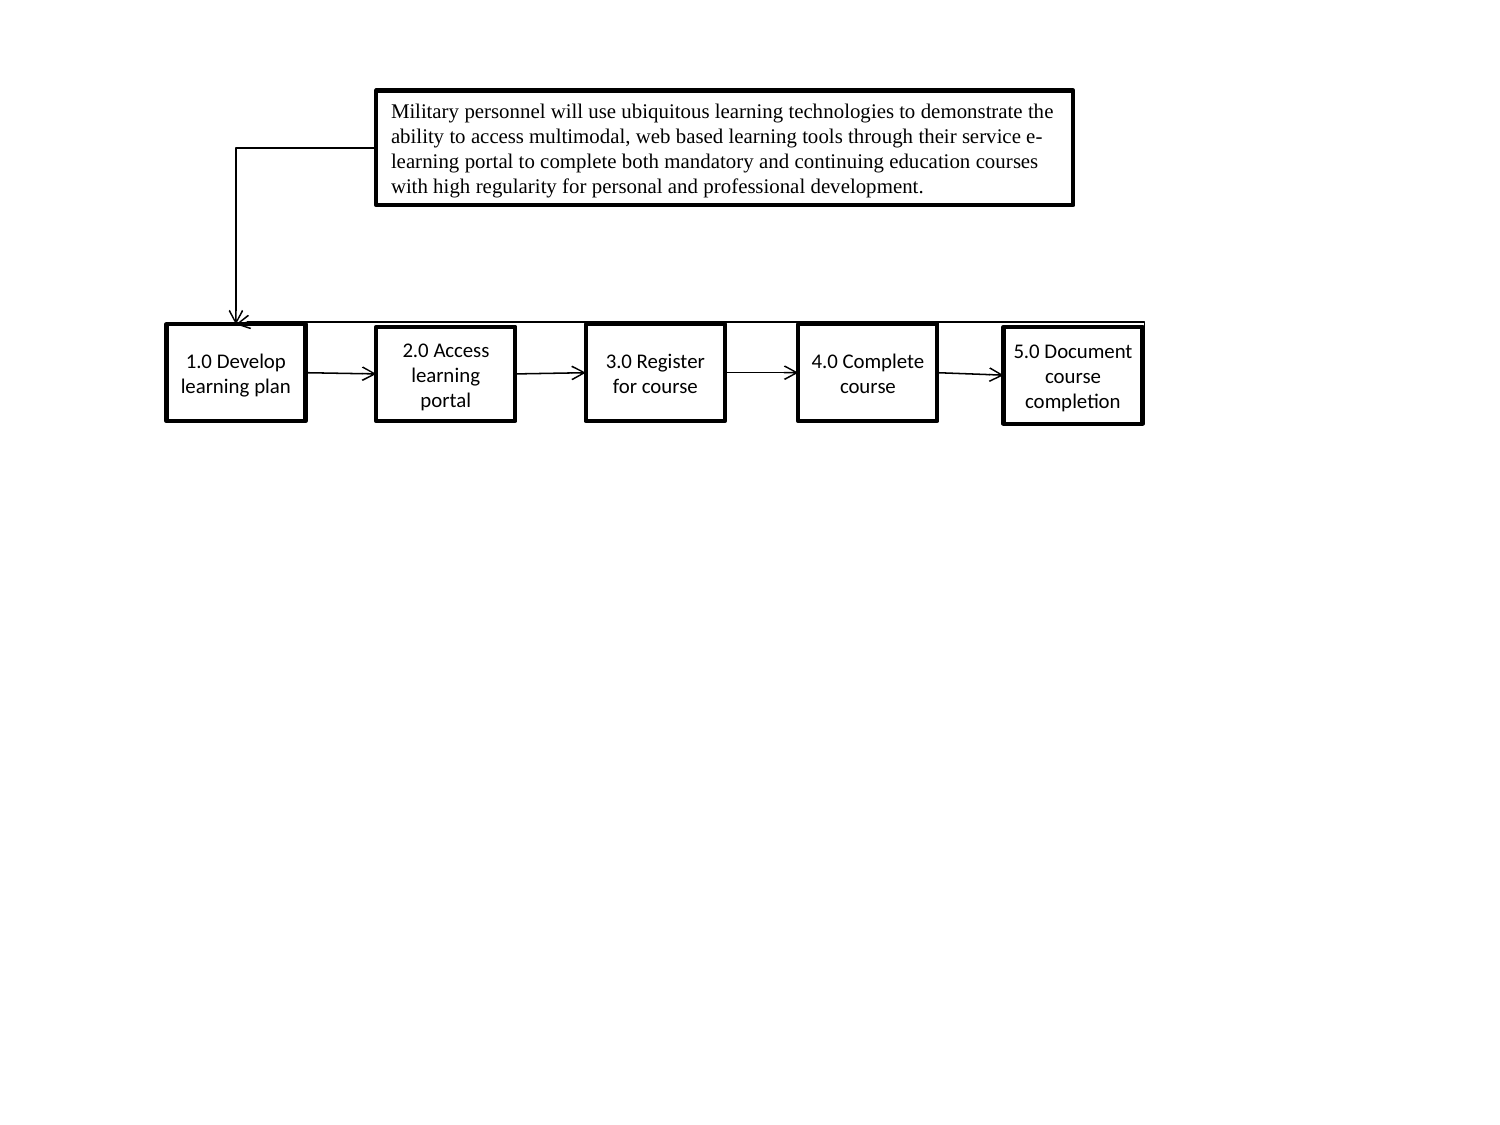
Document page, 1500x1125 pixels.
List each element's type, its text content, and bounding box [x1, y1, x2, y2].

text_box 5.0 Document course completion [1001, 380, 1145, 426]
text_box 1.0 Develop learning plan [164, 322, 308, 423]
text_box Military personnel will use ubiquitous learning technologies to demonstrate the ability to access multimodal, web based learning tools through their service e-learning portal to complete both mandatory and continuing education courses with high regularity for personal and professional development. [374, 88, 1075, 207]
text_box 3.0 Register for course [584, 384, 727, 423]
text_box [235, 148, 377, 323]
text_box 2.0 Access learning portal [374, 384, 517, 423]
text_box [235, 324, 1143, 376]
text_box 4.0 Complete course [796, 384, 939, 423]
